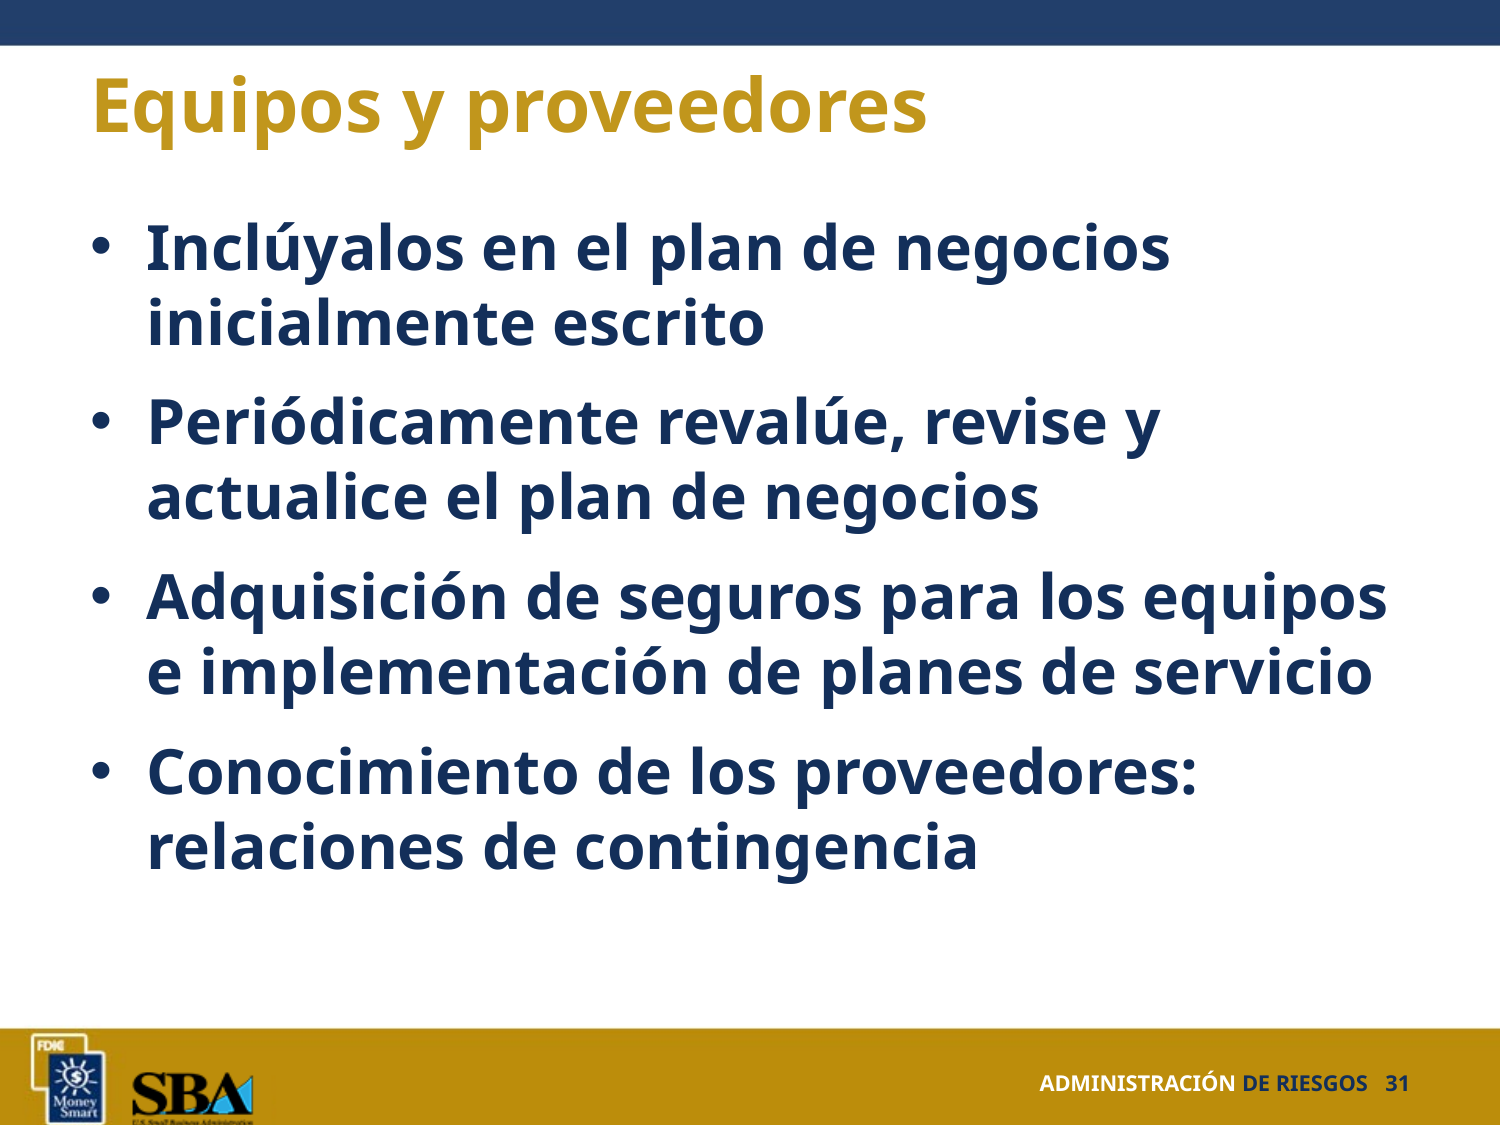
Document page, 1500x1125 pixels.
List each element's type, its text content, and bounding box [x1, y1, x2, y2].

title Equipos y proveedores [74, 49, 1426, 176]
list Inclúyalos en el plan de negocios inicialmente escrito Periódicamente revalúe, revise y actualice el plan de negocios Adquisición de seguros para los equipos e implementación de planes de servicio Conocimiento de los proveedores: relaciones de contingencia [74, 199, 1426, 901]
picture [0, 0, 1500, 1125]
